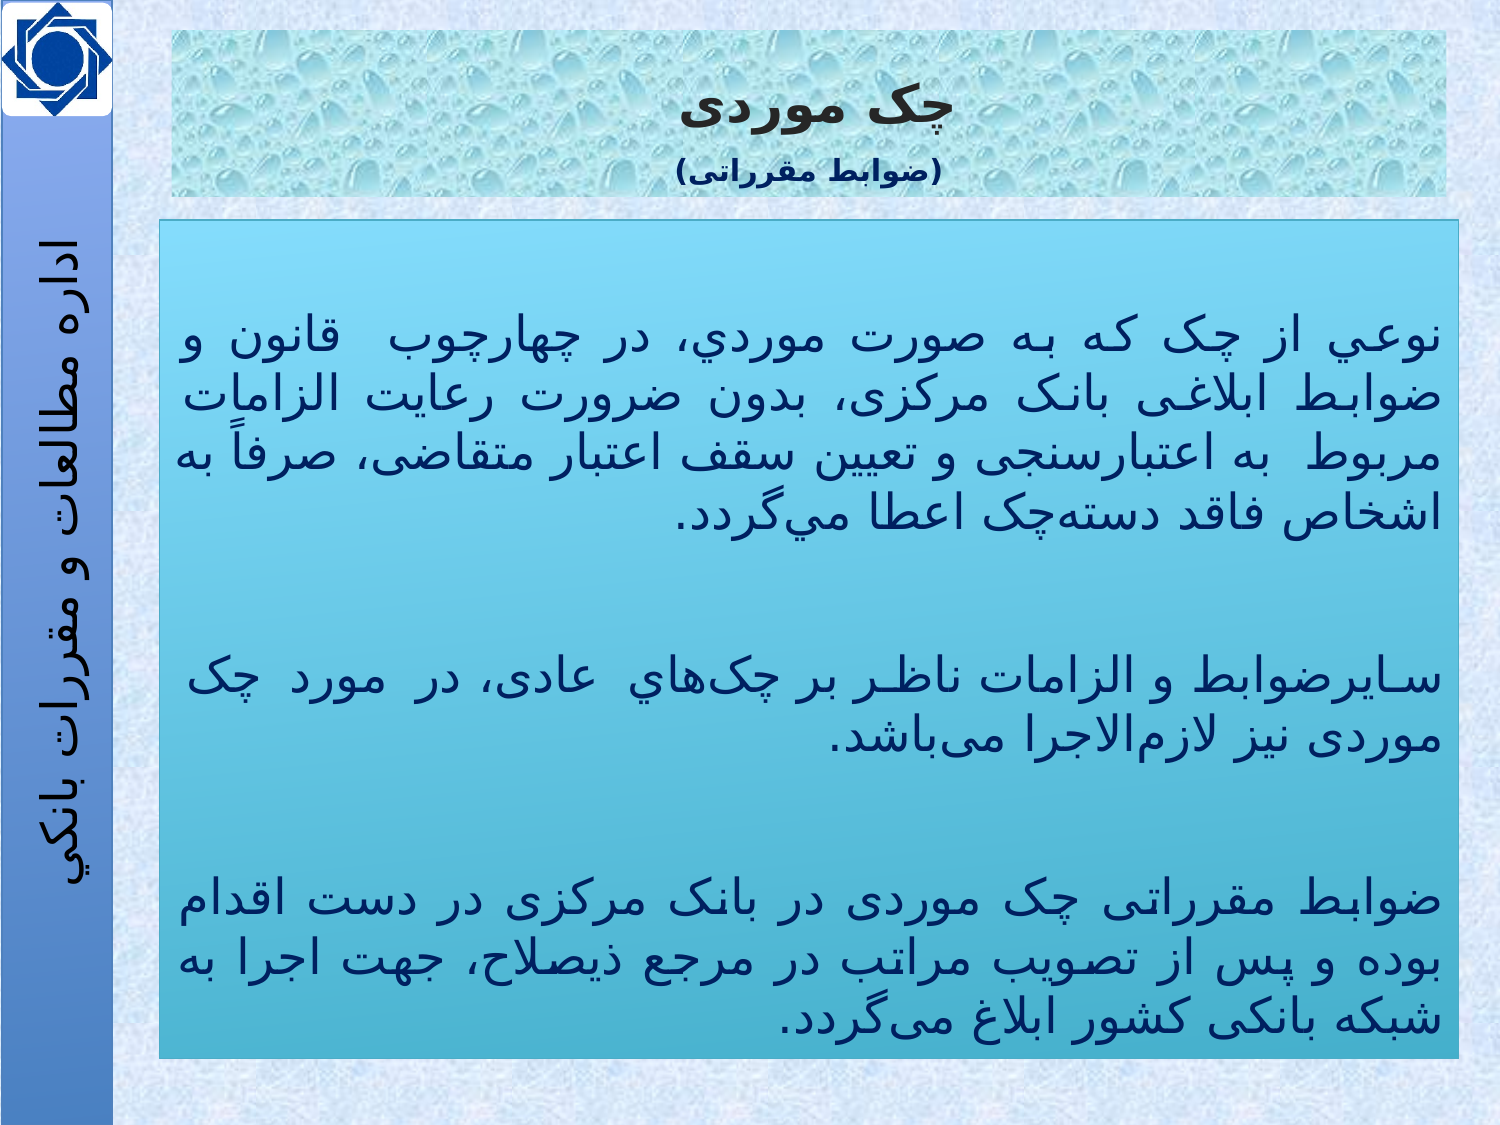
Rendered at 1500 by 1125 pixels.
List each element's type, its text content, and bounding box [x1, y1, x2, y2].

picture [0, 0, 1500, 1125]
subtitle نوعي از چک که به صورت موردي، در چهارچوب قانون و ضوابط ابلاغی بانک مرکزی، بدون ضرورت رعایت الزامات مربوط به اعتبارسنجی و تعیین سقف اعتبار متقاضی، صرفاً به اشخاص فاقد دسته‌چک اعطا مي‌گردد. سایرضوابط و الزامات ناظر بر چک‌هاي عادی، در مورد چک موردی نیز لازم‌الاجرا می‌باشد. ضوابط مقرراتی چک موردی در بانک مرکزی در دست اقدام بوده و پس از تصویب مراتب در مرجع ذیصلاح، جهت اجرا به شبکه بانکی کشور ابلاغ می‌گردد. [159, 219, 1459, 1059]
title چک موردی (ضوابط مقرراتی) [171, 30, 1447, 197]
